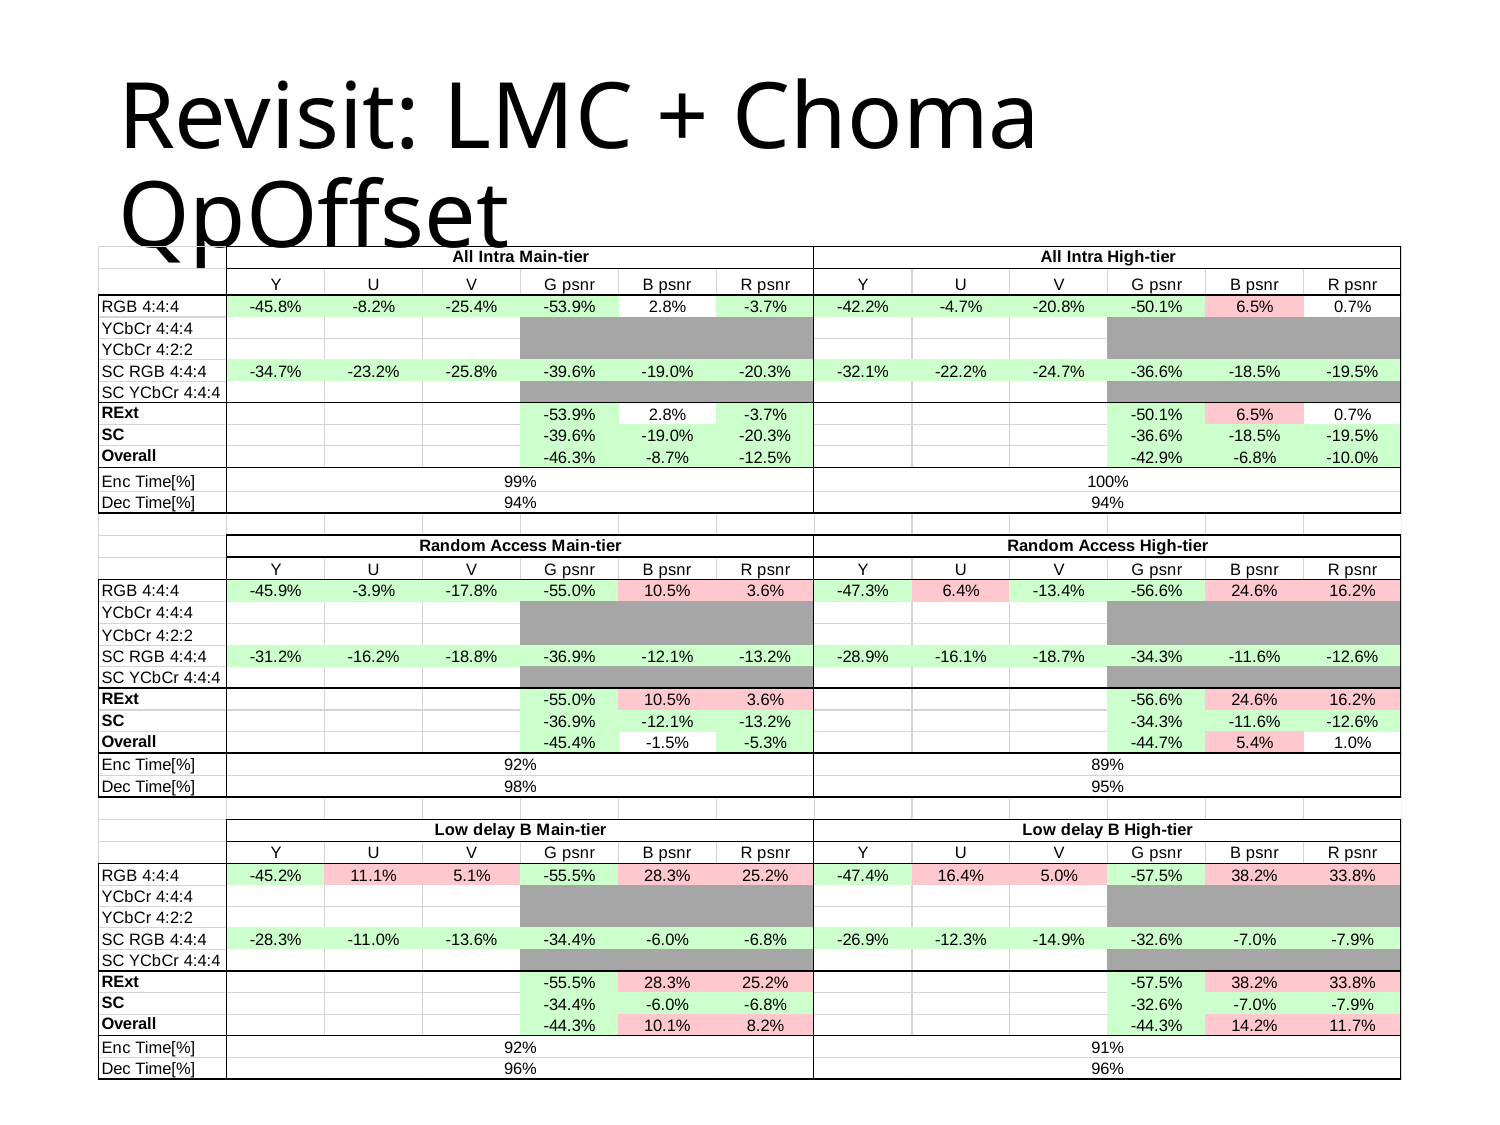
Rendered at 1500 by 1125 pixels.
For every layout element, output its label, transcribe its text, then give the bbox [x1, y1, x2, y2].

title Revisit: LMC + Choma QpOffset [103, 59, 1397, 246]
picture [98, 246, 1402, 1080]
